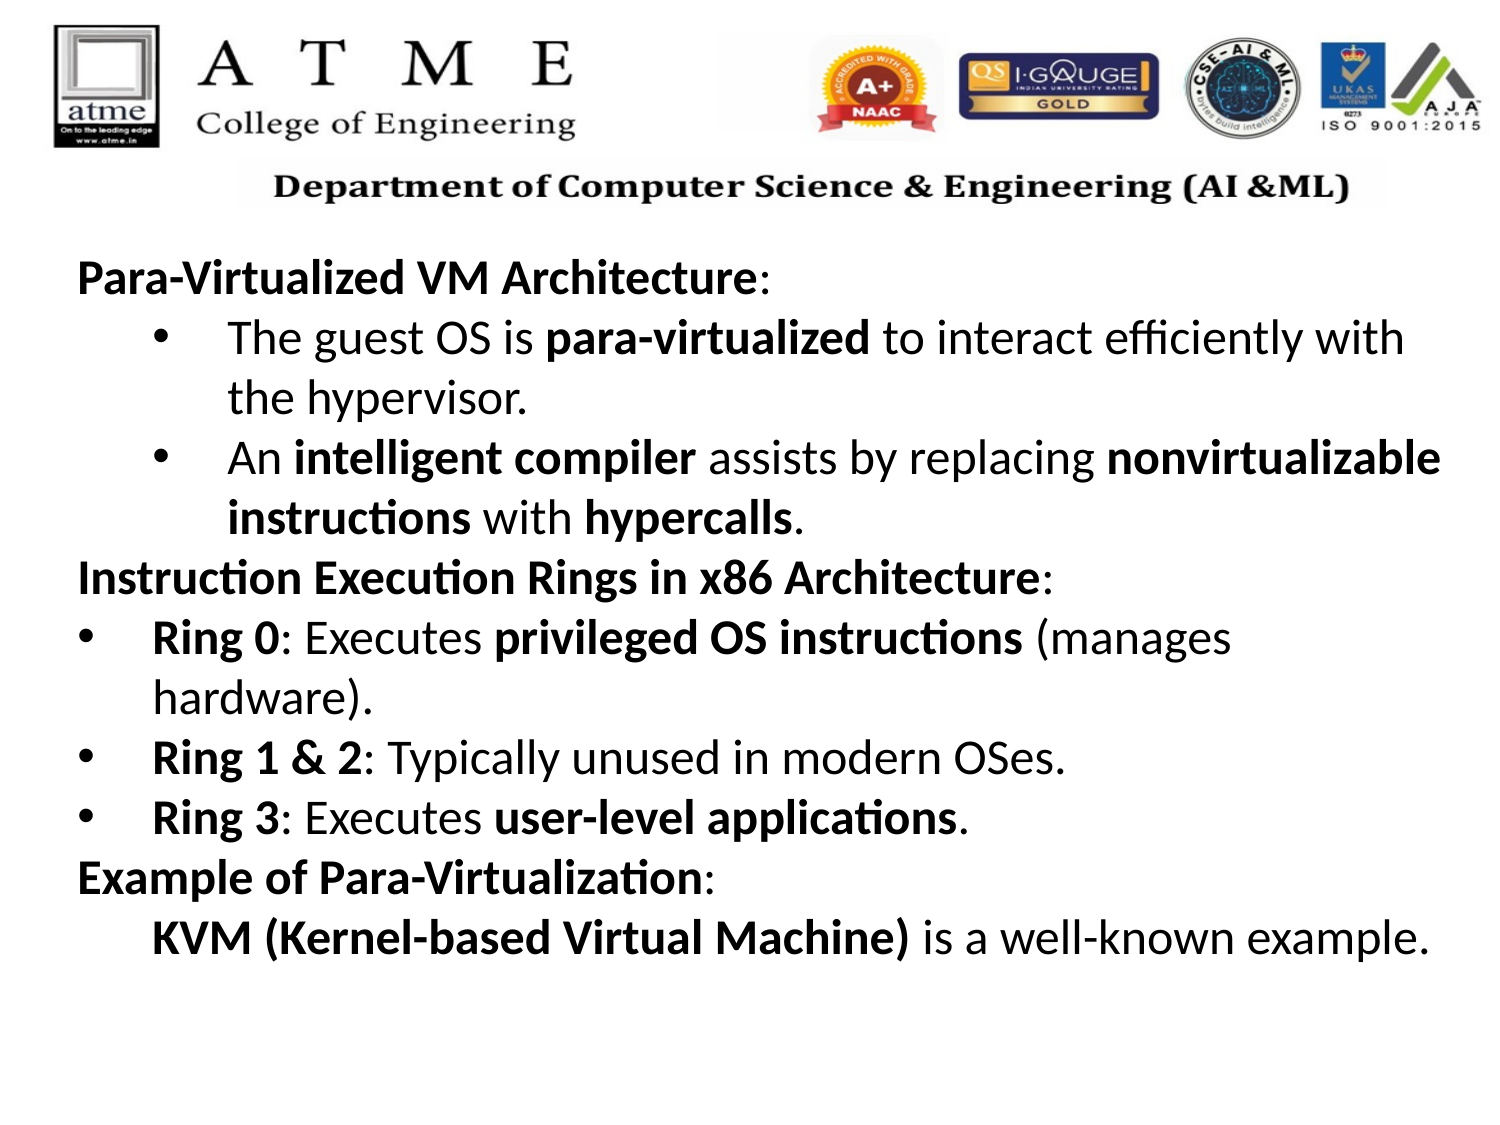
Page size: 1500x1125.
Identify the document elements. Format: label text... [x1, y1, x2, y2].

picture [24, 0, 1500, 226]
text_box Para-Virtualized VM Architecture: The guest OS is para-virtualized to interact efficiently with the hypervisor. An intelligent compiler assists by replacing nonvirtualizable instructions with hypercalls. Instruction Execution Rings in x86 Architecture: Ring 0: Executes privileged OS instructions (manages hardware). Ring 1 & 2: Typically unused in modern OSes. Ring 3: Executes user-level applications. Example of Para-Virtualization: KVM (Kernel-based Virtual Machine) is a well-known example. [62, 237, 1463, 973]
